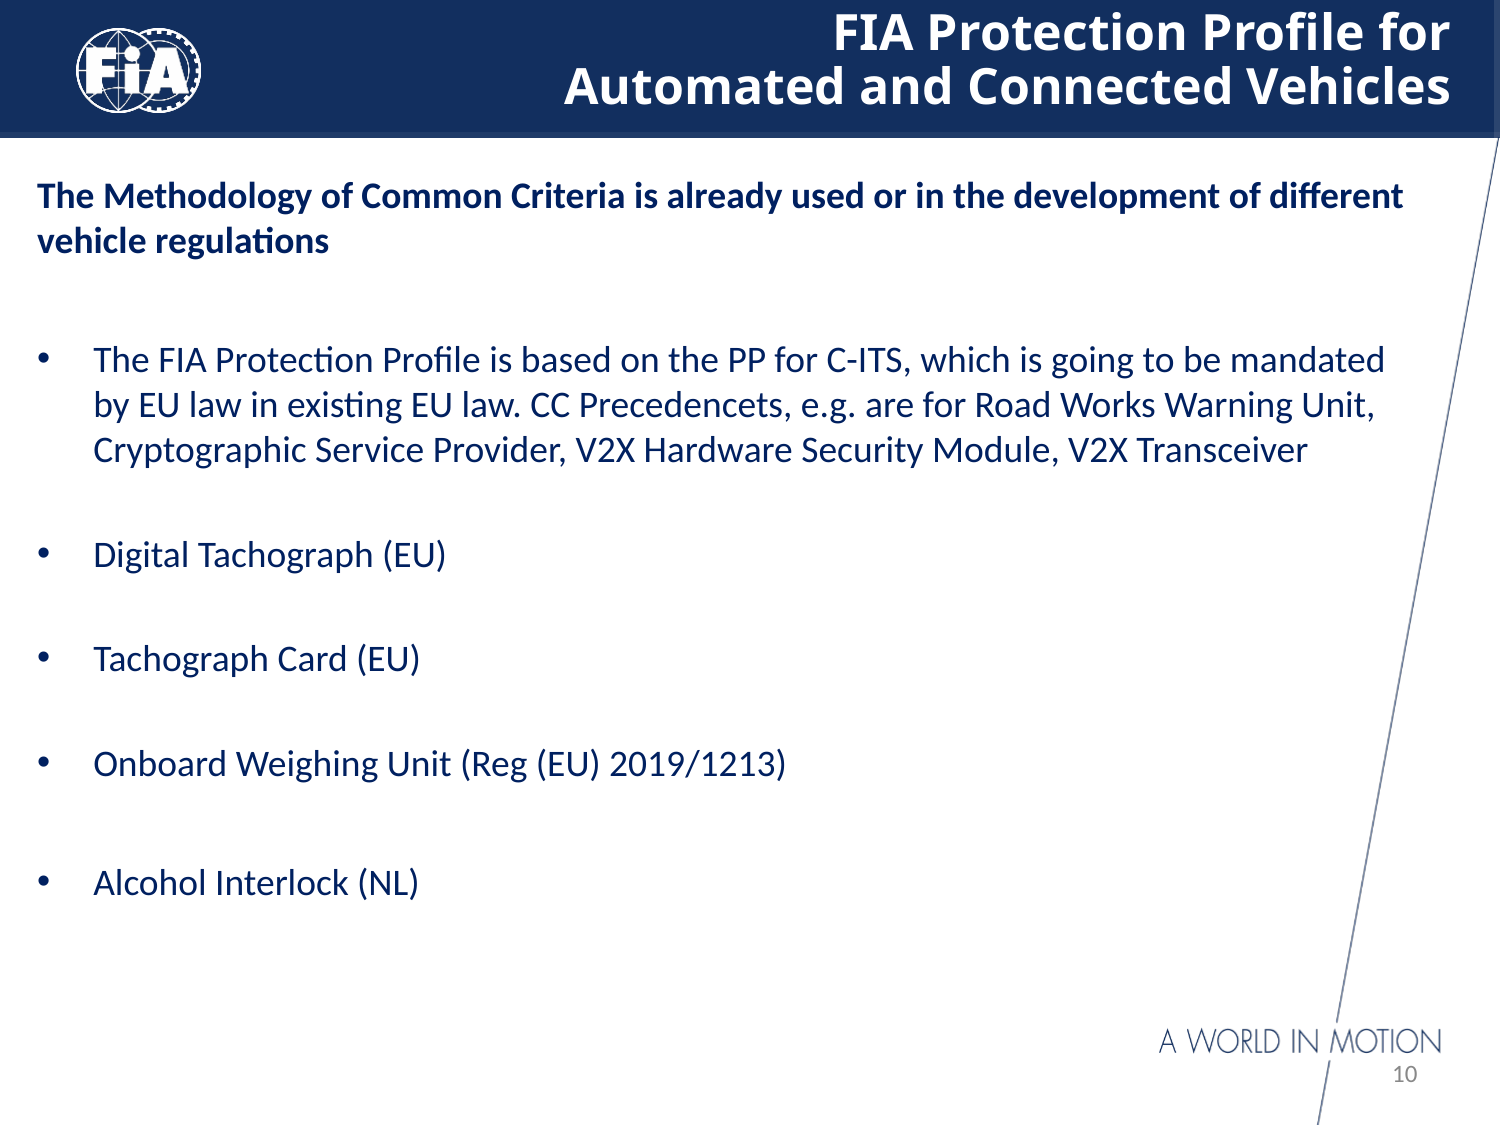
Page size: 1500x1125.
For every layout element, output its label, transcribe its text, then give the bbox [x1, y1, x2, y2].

list The Methodology of Common Criteria is already used or in the development of different vehicle regulations The FIA Protection Profile is based on the PP for C-ITS, which is going to be mandated by EU law in existing EU law. CC Precedencets, e.g. are for Road Works Warning Unit, Cryptographic Service Provider, V2X Hardware Security Module, V2X Transceiver Digital Tachograph (EU) Tachograph Card (EU) Onboard Weighing Unit (Reg (EU) 2019/1213) Alcohol Interlock (NL) [28, 163, 1417, 944]
picture [0, 0, 1500, 1125]
slide_number 10 [1361, 1050, 1426, 1096]
title FIA Protection Profile for Automated and Connected Vehicles [544, 6, 1452, 83]
